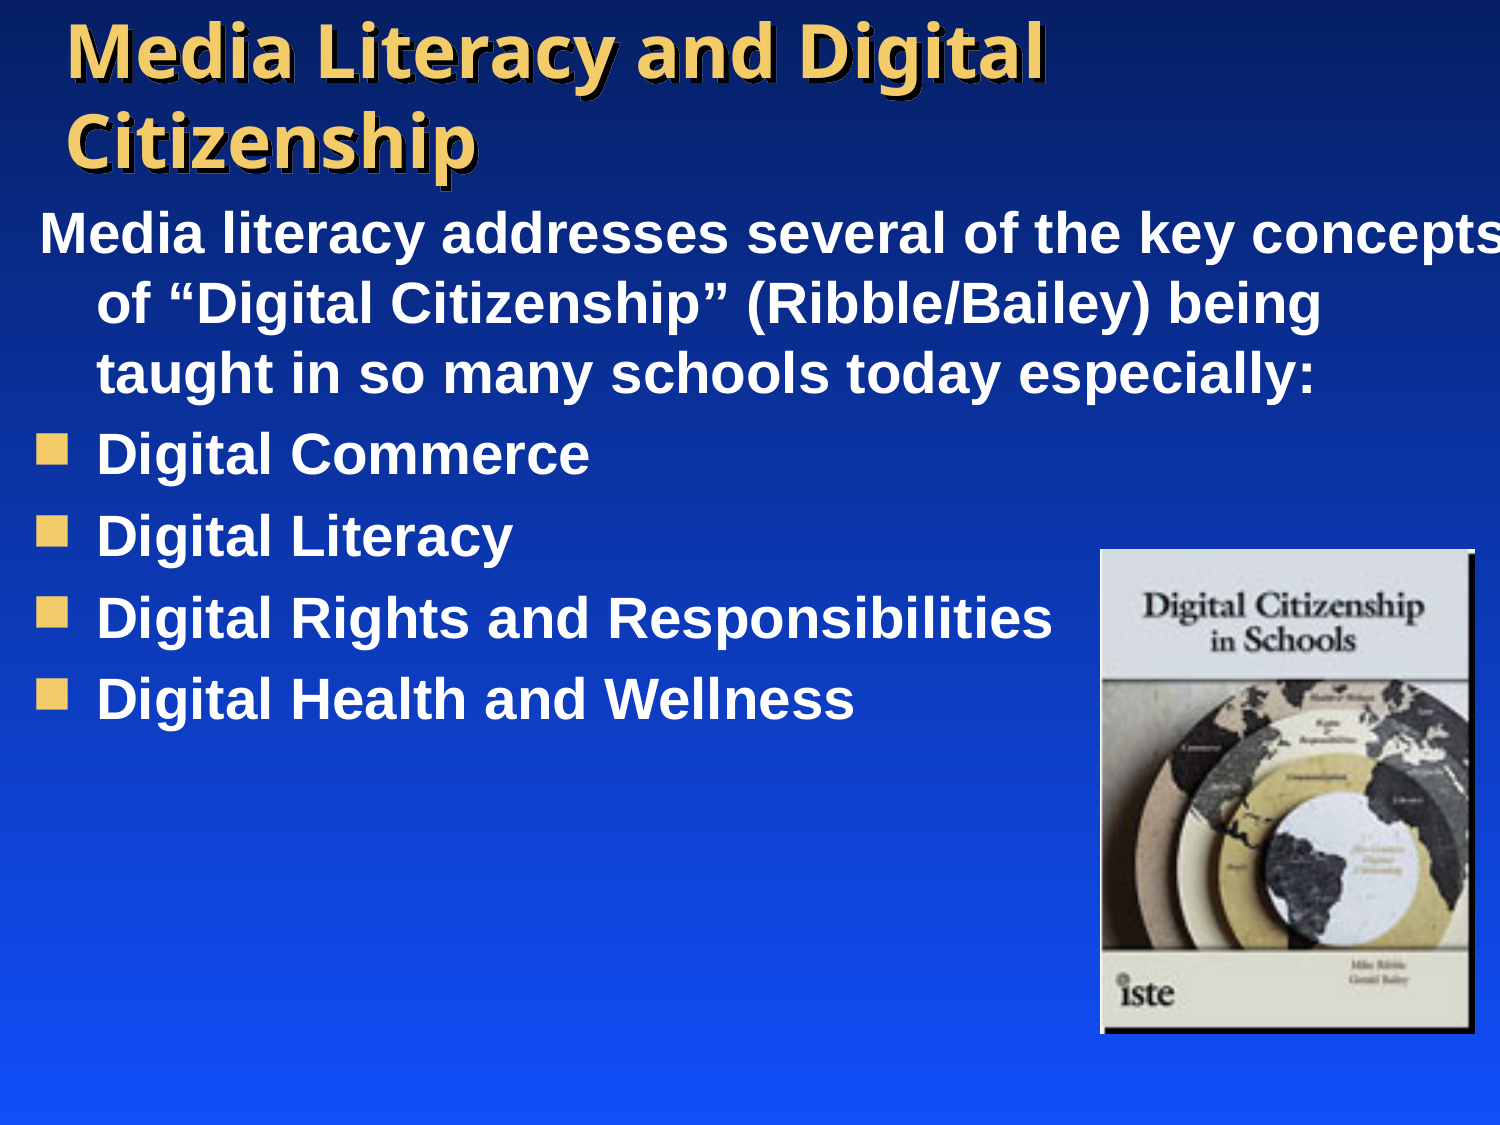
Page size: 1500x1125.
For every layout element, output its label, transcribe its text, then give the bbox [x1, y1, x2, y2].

title Media Literacy and Digital Citizenship [49, 0, 1463, 186]
picture [1099, 549, 1476, 1034]
list Media literacy addresses several of the key concepts of “Digital Citizenship” (Ribble/Bailey) being taught in so many schools today especially: Digital Commerce Digital Literacy Digital Rights and Responsibilities Digital Health and Wellness [24, 186, 1500, 863]
